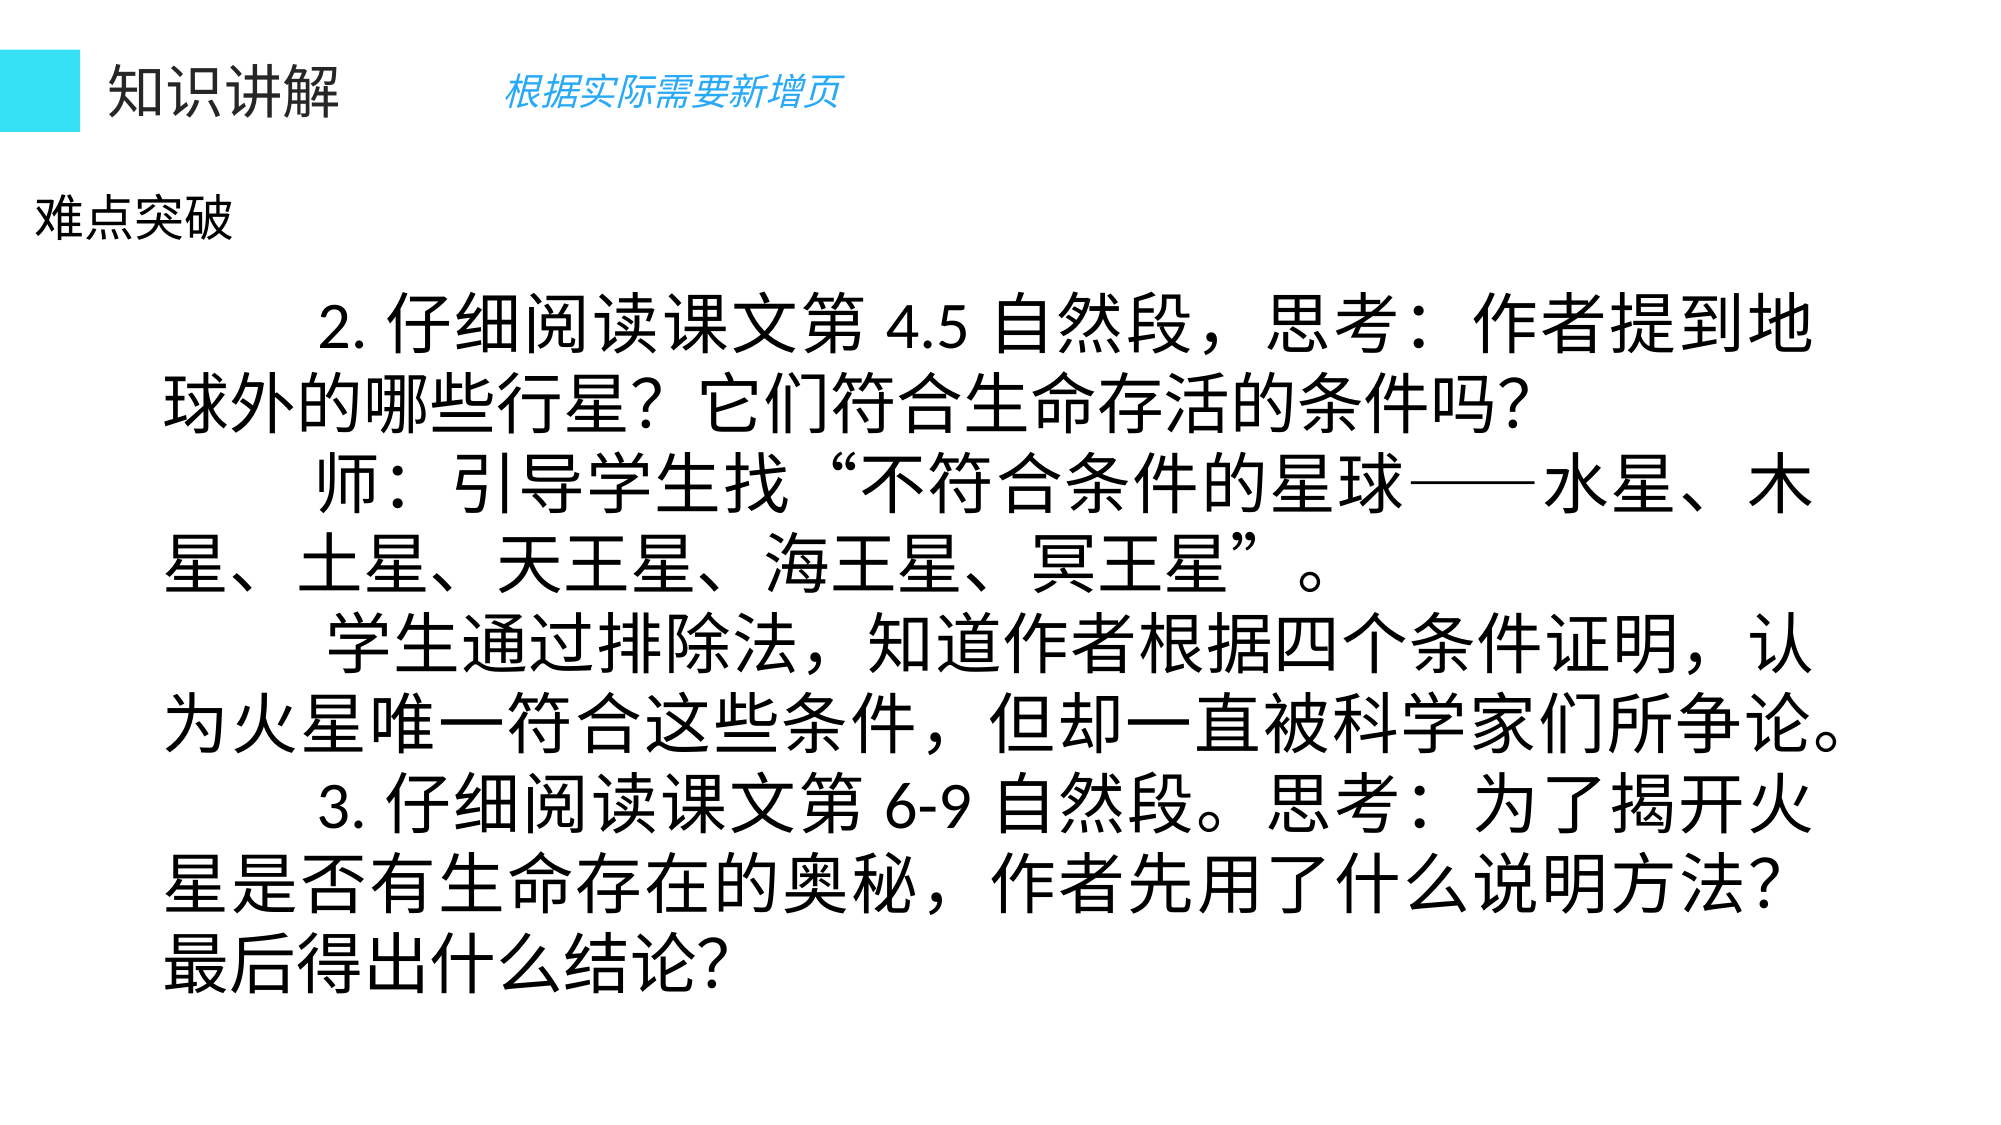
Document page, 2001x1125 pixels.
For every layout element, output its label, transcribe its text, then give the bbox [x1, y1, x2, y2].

text_box 活动与探究（温馨提示：规范操作、注意安全） [263, 0, 1528, 235]
text_box 知识讲解 [92, 47, 398, 133]
text_box 难点突破 [19, 148, 295, 254]
text_box 2.仔细阅读课文第4.5自然段，思考：作者提到地球外的哪些行星？它们符合生命存活的条件吗？ 师：引导学生找“不符合条件的星球——水星、木星、土星、天王星、海王星、冥王星”。 学生通过排除法，知道作者根据四个条件证明，认为火星唯一符合这些条件，但却一直被科学家们所争论。 3.仔细阅读课文第6-9自然段。思考：为了揭开火星是否有生命存在的奥秘，作者先用了什么说明方法？最后得出什么结论？ [148, 274, 1830, 1009]
text_box 根据实际需要新增页 [487, 60, 1303, 121]
text_box [0, 49, 81, 133]
